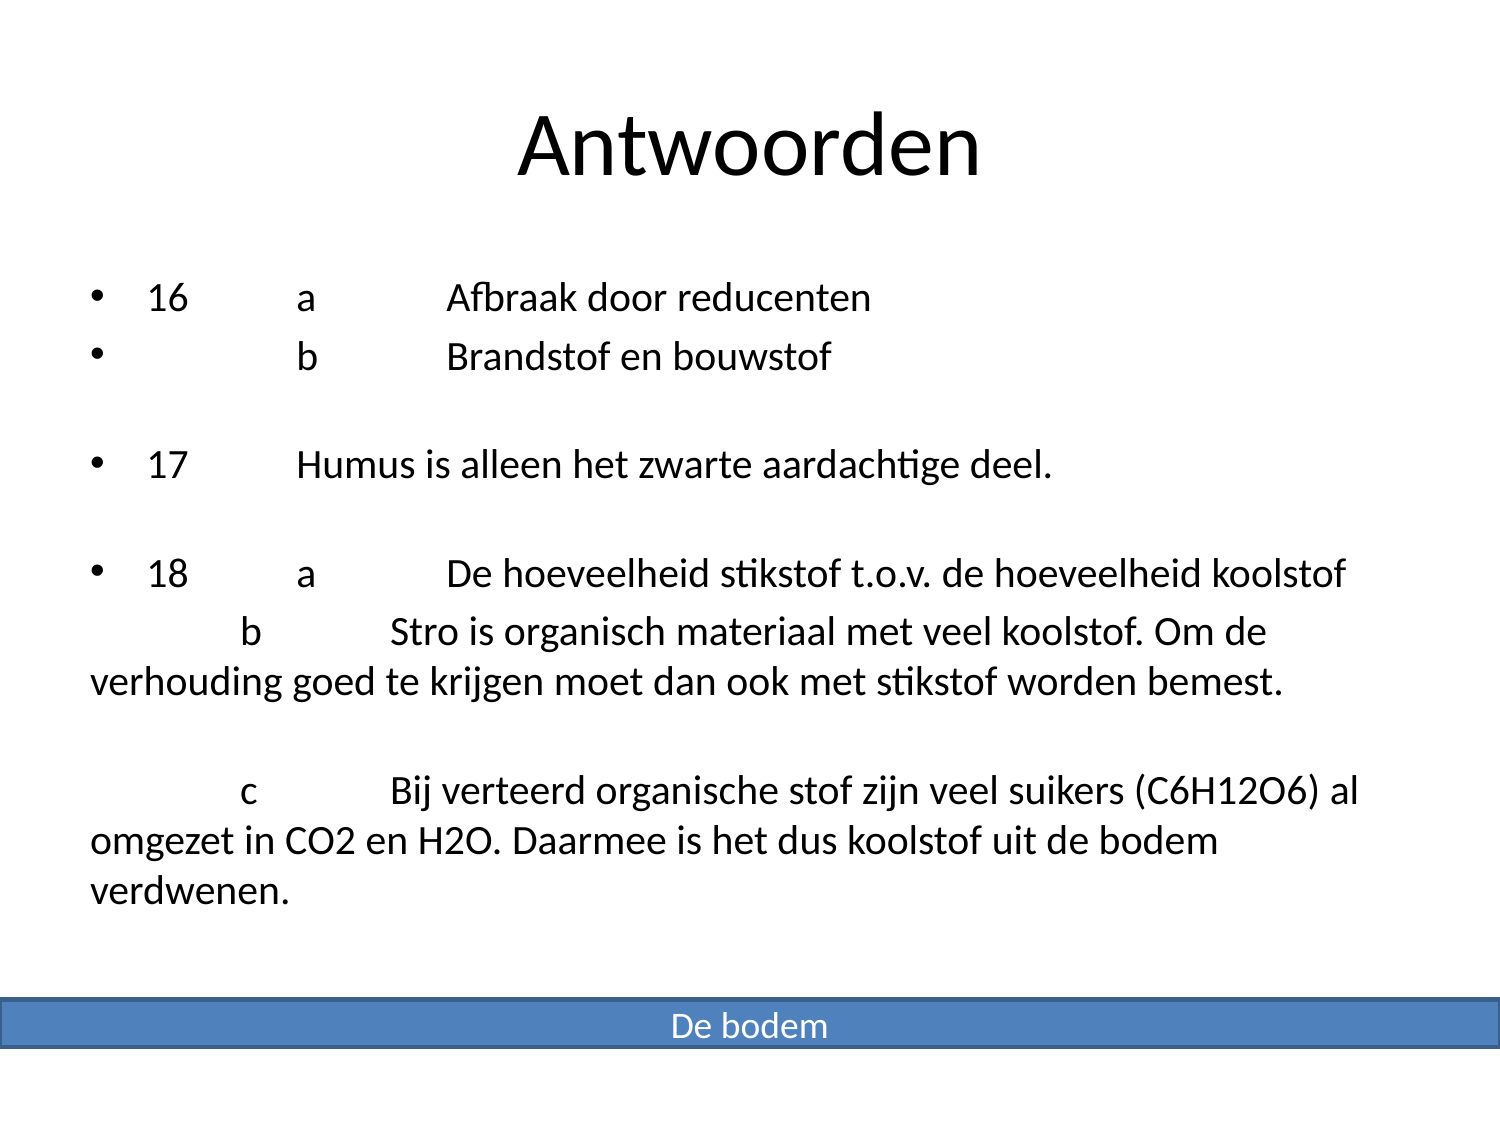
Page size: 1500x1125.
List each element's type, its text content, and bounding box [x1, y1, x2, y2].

text_box De bodem [0, 997, 1500, 1049]
list 16 a Afbraak door reducenten b Brandstof en bouwstof 17 Humus is alleen het zwarte aardachtige deel. 18 a De hoeveelheid stikstof t.o.v. de hoeveelheid koolstof b Stro is organisch materiaal met veel koolstof. Om de verhouding goed te krijgen moet dan ook met stikstof worden bemest. c Bij verteerd organische stof zijn veel suikers (C6H12O6) al omgezet in CO2 en H2O. Daarmee is het dus koolstof uit de bodem verdwenen. [75, 262, 1425, 997]
title Antwoorden [75, 45, 1425, 233]
